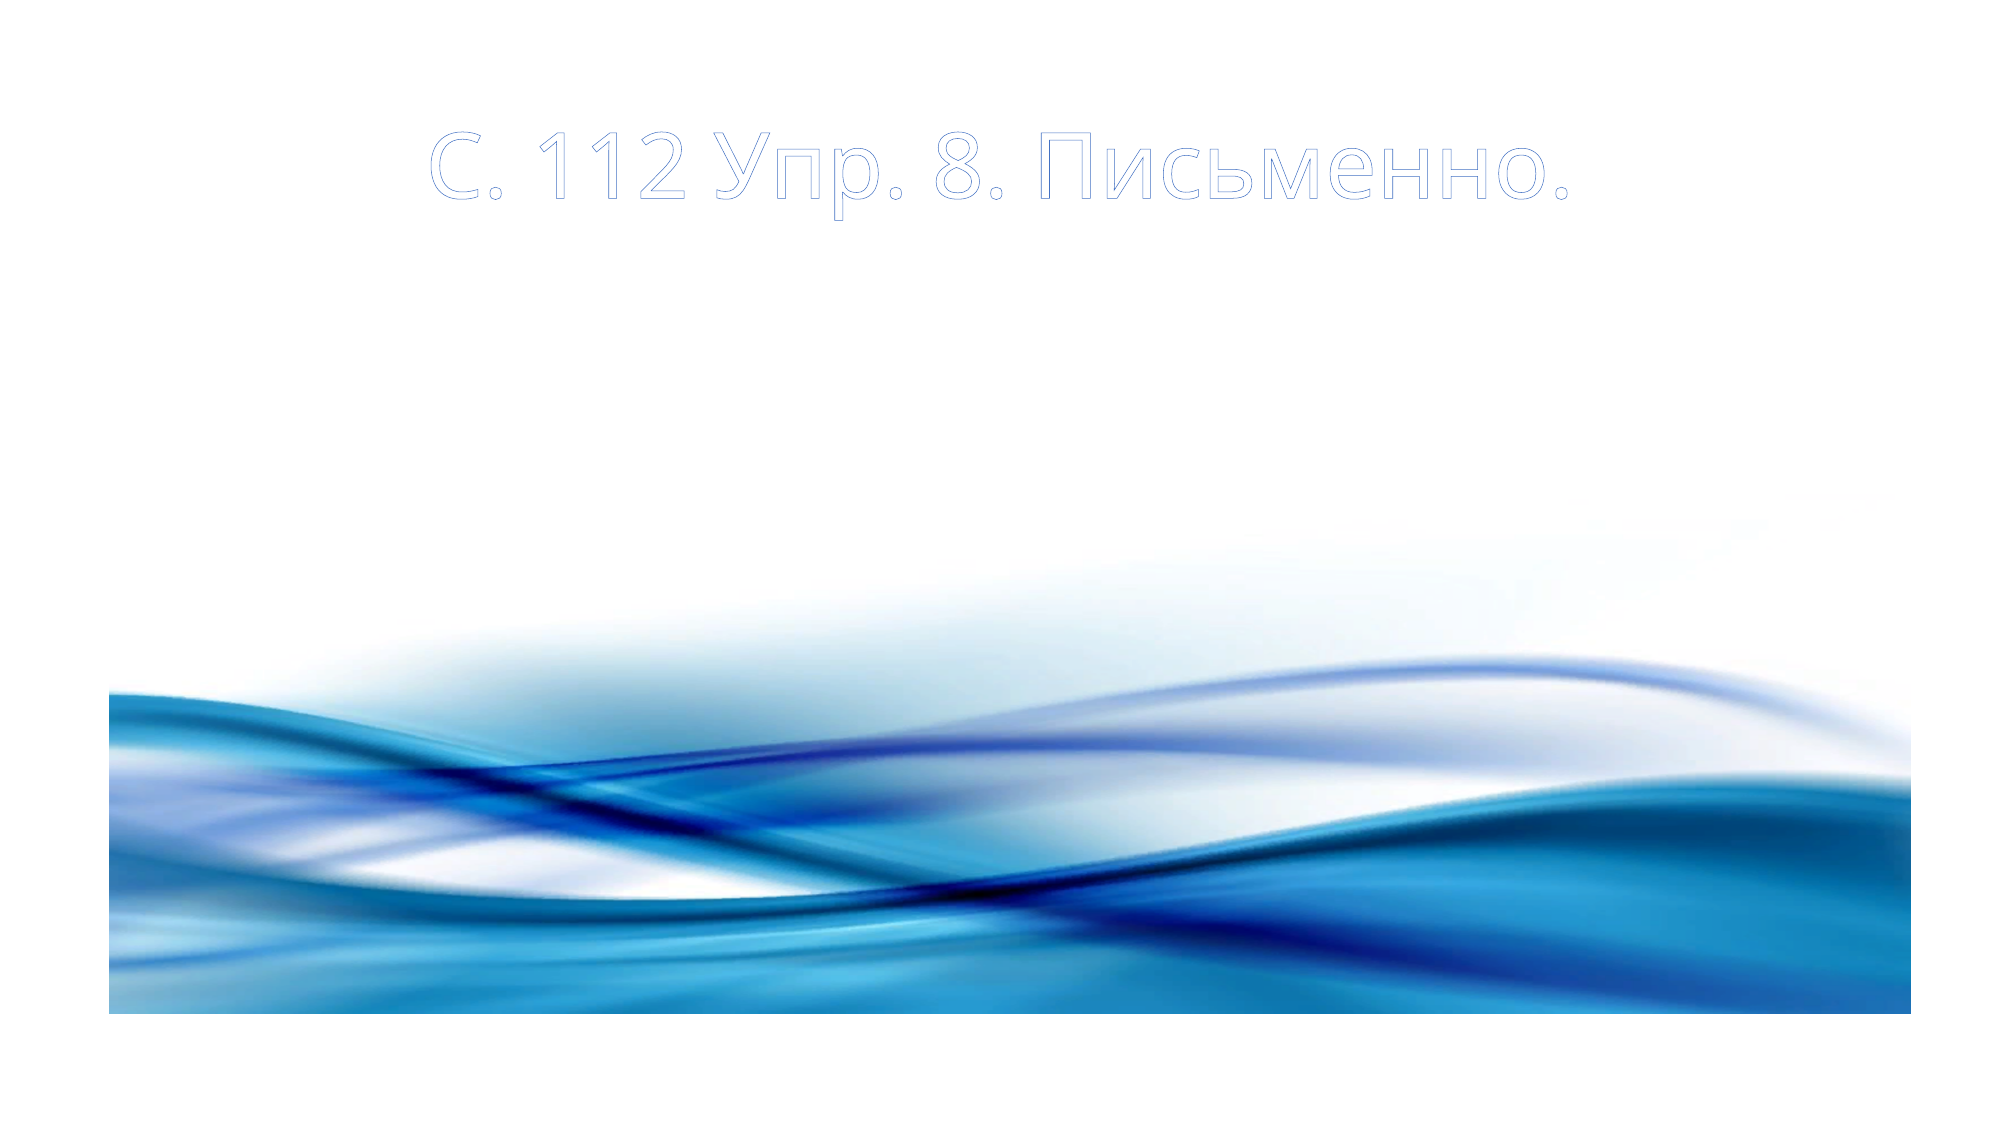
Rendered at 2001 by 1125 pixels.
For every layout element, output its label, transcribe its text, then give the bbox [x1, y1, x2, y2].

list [109, 299, 1911, 1014]
title С. 112 Упр. 8. Письменно. [137, 59, 1863, 278]
